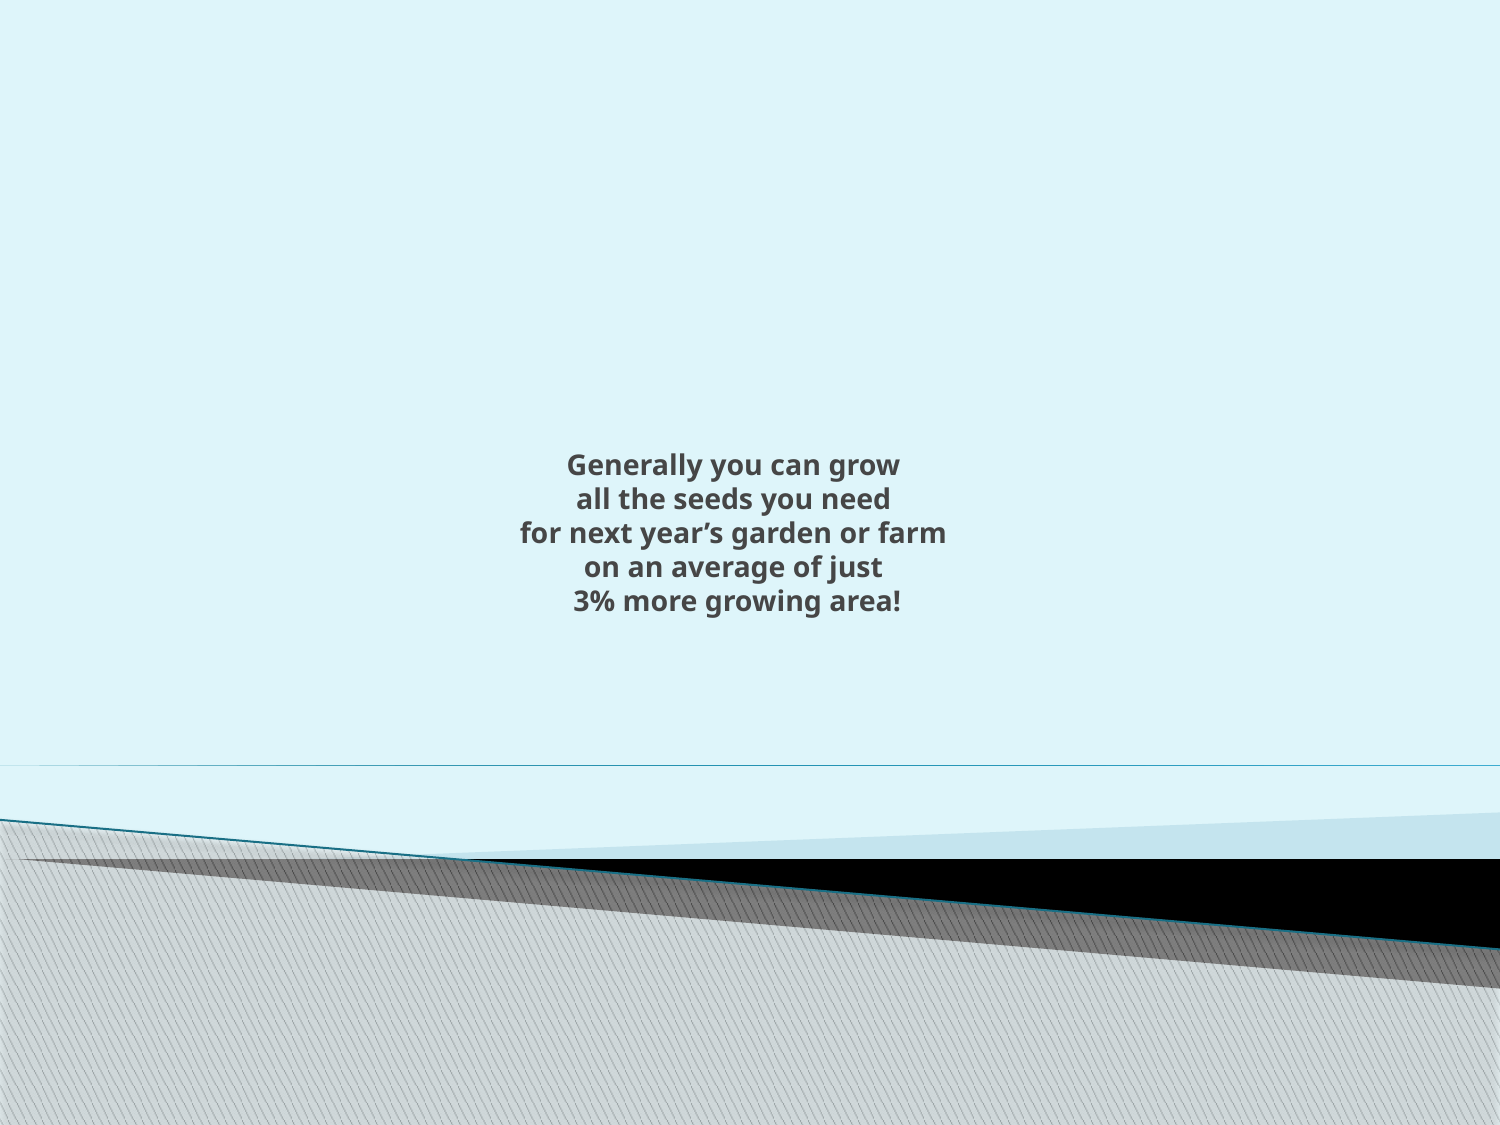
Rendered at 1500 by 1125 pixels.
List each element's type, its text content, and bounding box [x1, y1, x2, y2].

picture [5, 859, 1500, 989]
title Generally you can grow all the seeds you need for next year’s garden or farm on an average of just 3% more growing area! [99, 437, 1375, 625]
